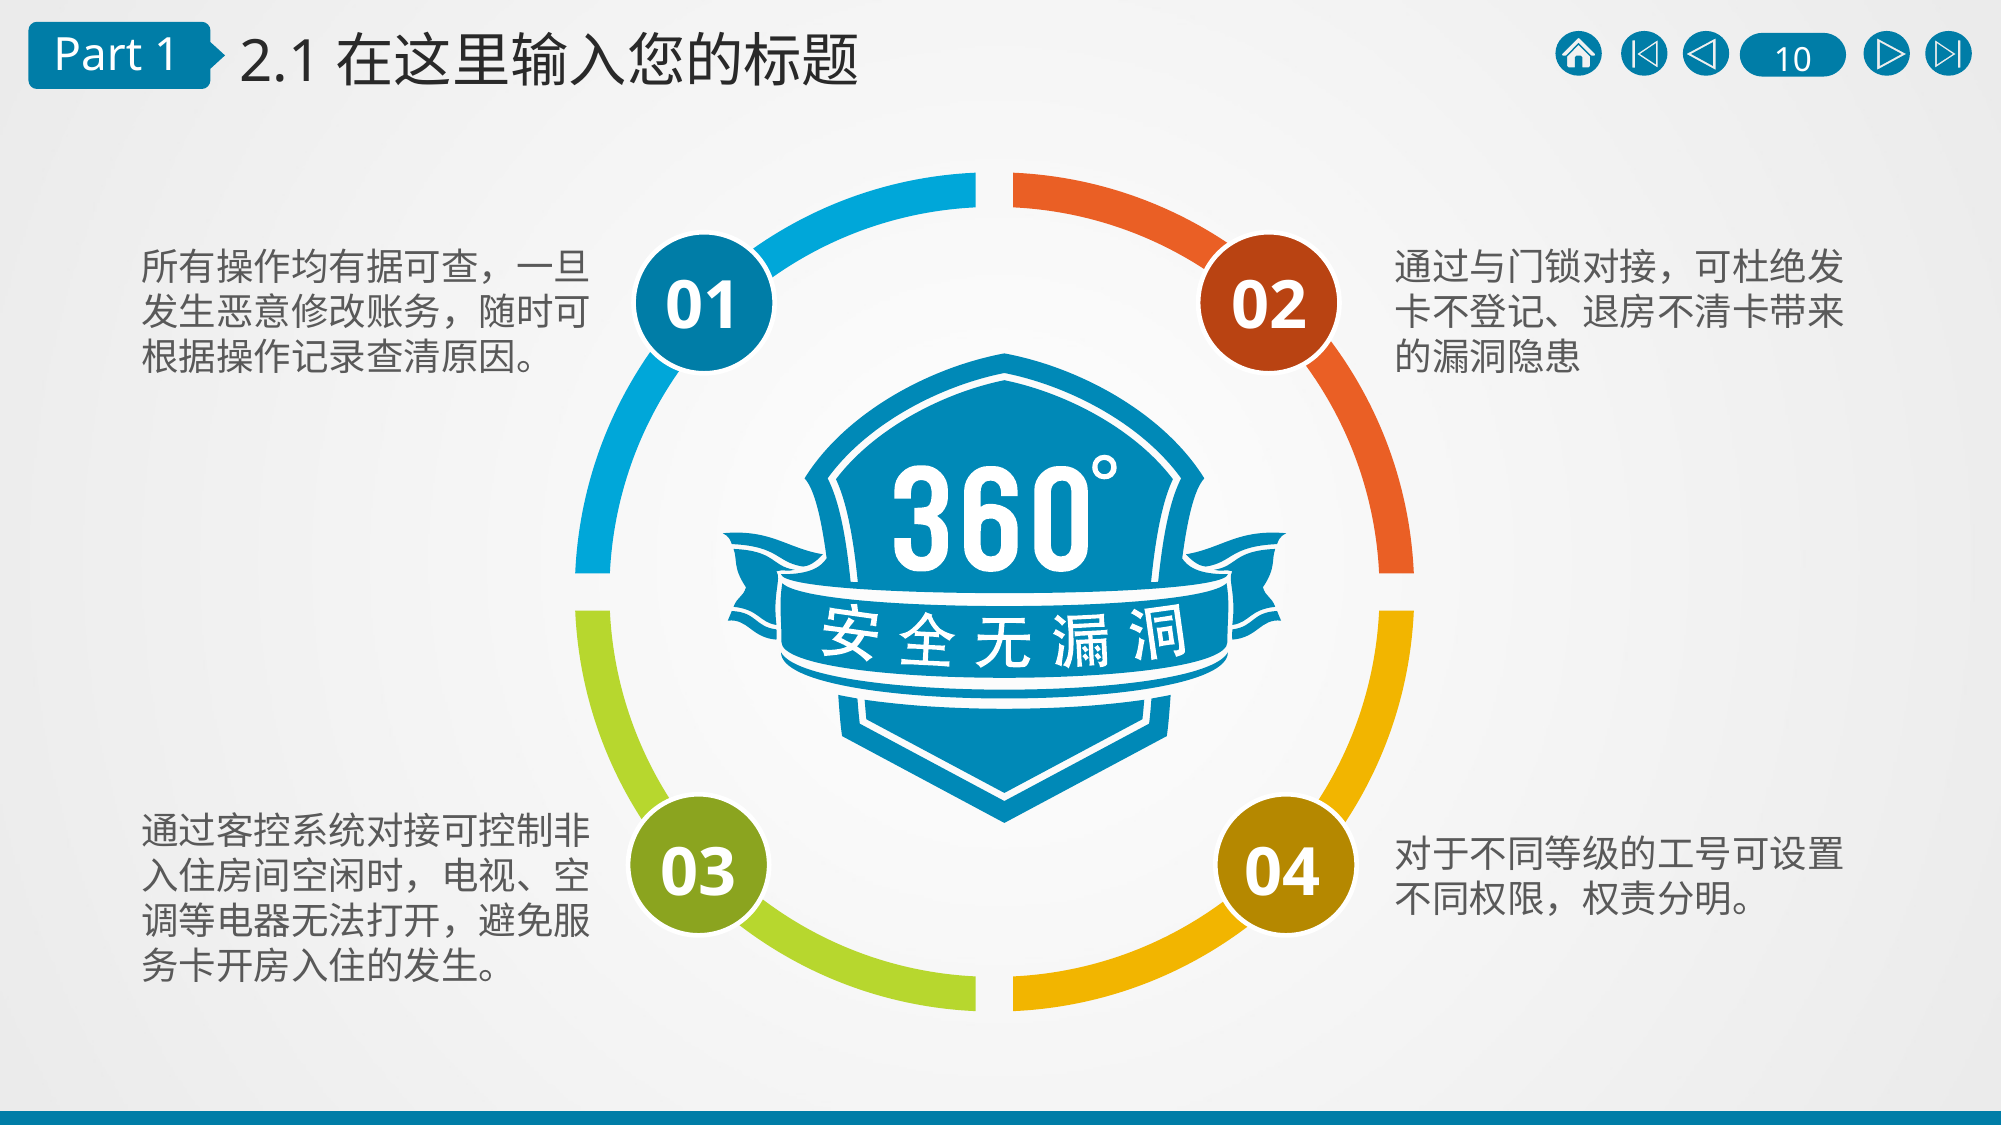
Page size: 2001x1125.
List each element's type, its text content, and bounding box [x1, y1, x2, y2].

text_box [964, 466, 1018, 572]
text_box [628, 794, 770, 936]
text_box [733, 548, 795, 625]
text_box [1054, 613, 1108, 669]
text_box [575, 610, 667, 797]
text_box [1130, 603, 1185, 661]
text_box [838, 694, 1171, 823]
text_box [1215, 794, 1357, 936]
text_box [781, 652, 1228, 699]
text_box [1034, 466, 1088, 572]
text_box [727, 610, 777, 640]
text_box [1322, 610, 1414, 804]
text_box [827, 603, 878, 627]
text_box [780, 583, 1229, 678]
text_box [1052, 629, 1066, 640]
text_box [28, 21, 225, 89]
text_box 通过与门锁对接，可杜绝发卡不登记、退房不清卡带来的漏洞隐患 [1379, 235, 1864, 386]
text_box [821, 617, 879, 662]
text_box [1092, 454, 1117, 480]
text_box [975, 617, 1031, 668]
text_box [775, 172, 976, 276]
text_box 2.1在这里输入您的标题 [225, 15, 875, 101]
text_box [575, 374, 678, 574]
text_box 对于不同等级的工号可设置不同权限，权责分明。 [1379, 822, 1864, 928]
text_box [1186, 532, 1287, 567]
text_box [1013, 907, 1235, 1012]
text_box [899, 611, 956, 667]
text_box Part 1 [38, 17, 196, 87]
text_box [1311, 353, 1414, 574]
text_box [894, 465, 948, 572]
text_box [633, 232, 775, 374]
text_box [722, 532, 823, 567]
text_box [1214, 548, 1276, 625]
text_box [1198, 232, 1340, 374]
text_box 所有操作均有据可查，一旦发生恶意修改账务，随时可根据操作记录查清原因。 [126, 235, 611, 386]
picture [0, 0, 2001, 1110]
text_box 通过客控系统对接可控制非入住房间空闲时，电视、空调等电器无法打开，避免服务卡开房入住的发生。 [126, 799, 611, 995]
text_box [1129, 623, 1143, 634]
text_box [781, 353, 1228, 594]
text_box [1013, 172, 1211, 266]
text_box [1232, 610, 1282, 640]
text_box [754, 904, 976, 1012]
